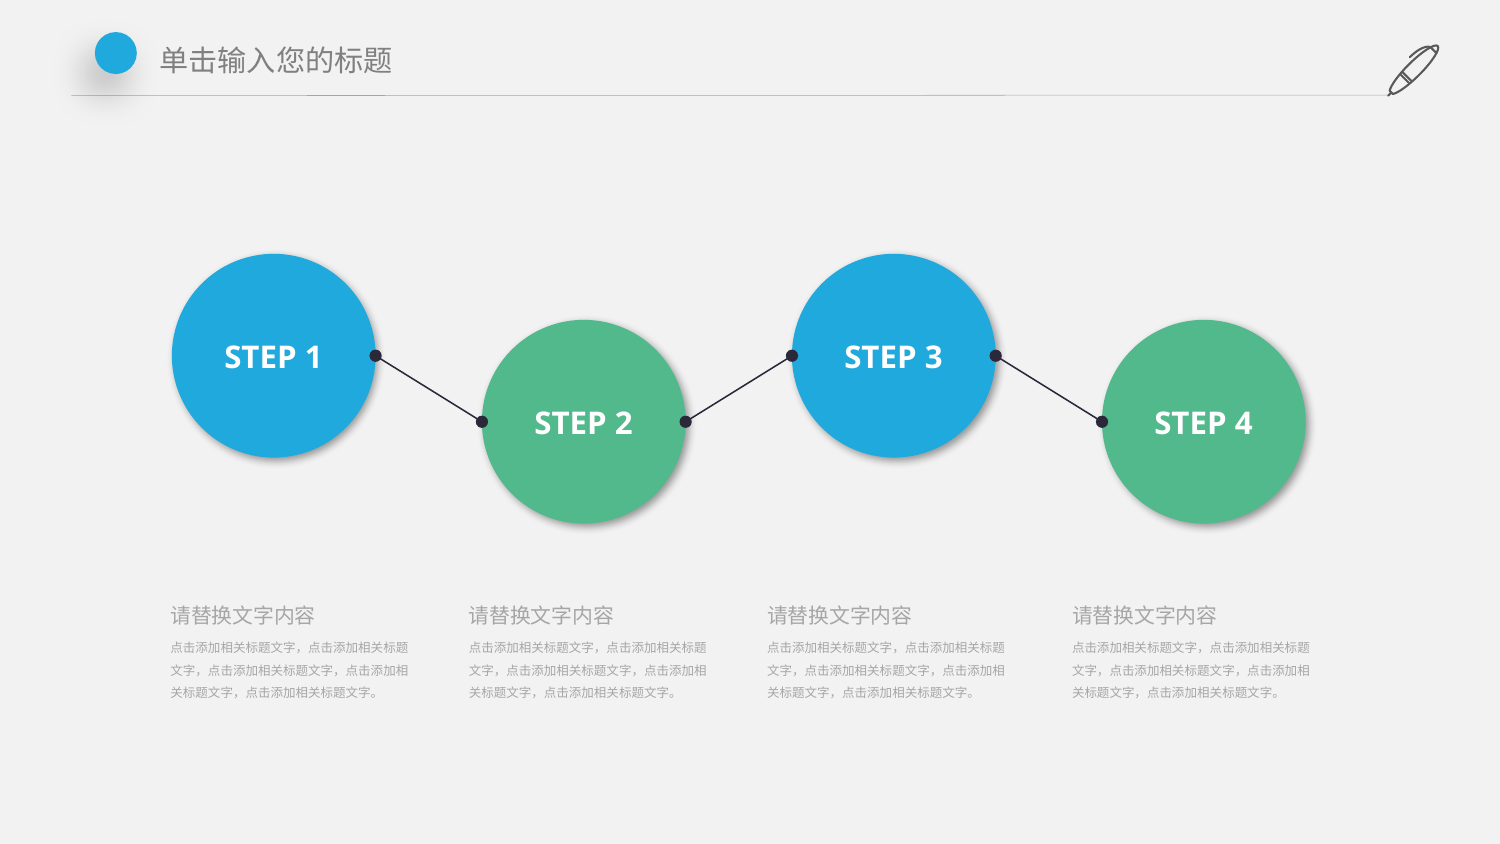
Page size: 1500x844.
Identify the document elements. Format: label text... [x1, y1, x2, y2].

text_box STEP 1 [169, 251, 378, 460]
text_box 点击添加相关标题文字，点击添加相关标题文字，点击添加相关标题文字，点击添加相关标题文字，点击添加相关标题文字。 [755, 627, 1017, 707]
text_box 请替换文字内容 [159, 592, 443, 634]
text_box 请替换文字内容 [457, 592, 741, 634]
text_box 请替换文字内容 [755, 592, 1040, 634]
text_box 请替换文字内容 [1060, 592, 1345, 634]
text_box STEP 3 [790, 251, 998, 460]
text_box 单击输入您的标题 [145, 35, 511, 84]
text_box STEP 2 [480, 317, 688, 526]
text_box 点击添加相关标题文字，点击添加相关标题文字，点击添加相关标题文字，点击添加相关标题文字，点击添加相关标题文字。 [1060, 627, 1322, 707]
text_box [375, 355, 483, 422]
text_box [685, 355, 793, 422]
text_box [995, 355, 1103, 422]
text_box STEP 4 [1100, 317, 1308, 526]
text_box 点击添加相关标题文字，点击添加相关标题文字，点击添加相关标题文字，点击添加相关标题文字，点击添加相关标题文字。 [159, 627, 420, 707]
text_box 点击添加相关标题文字，点击添加相关标题文字，点击添加相关标题文字，点击添加相关标题文字，点击添加相关标题文字。 [457, 627, 718, 707]
